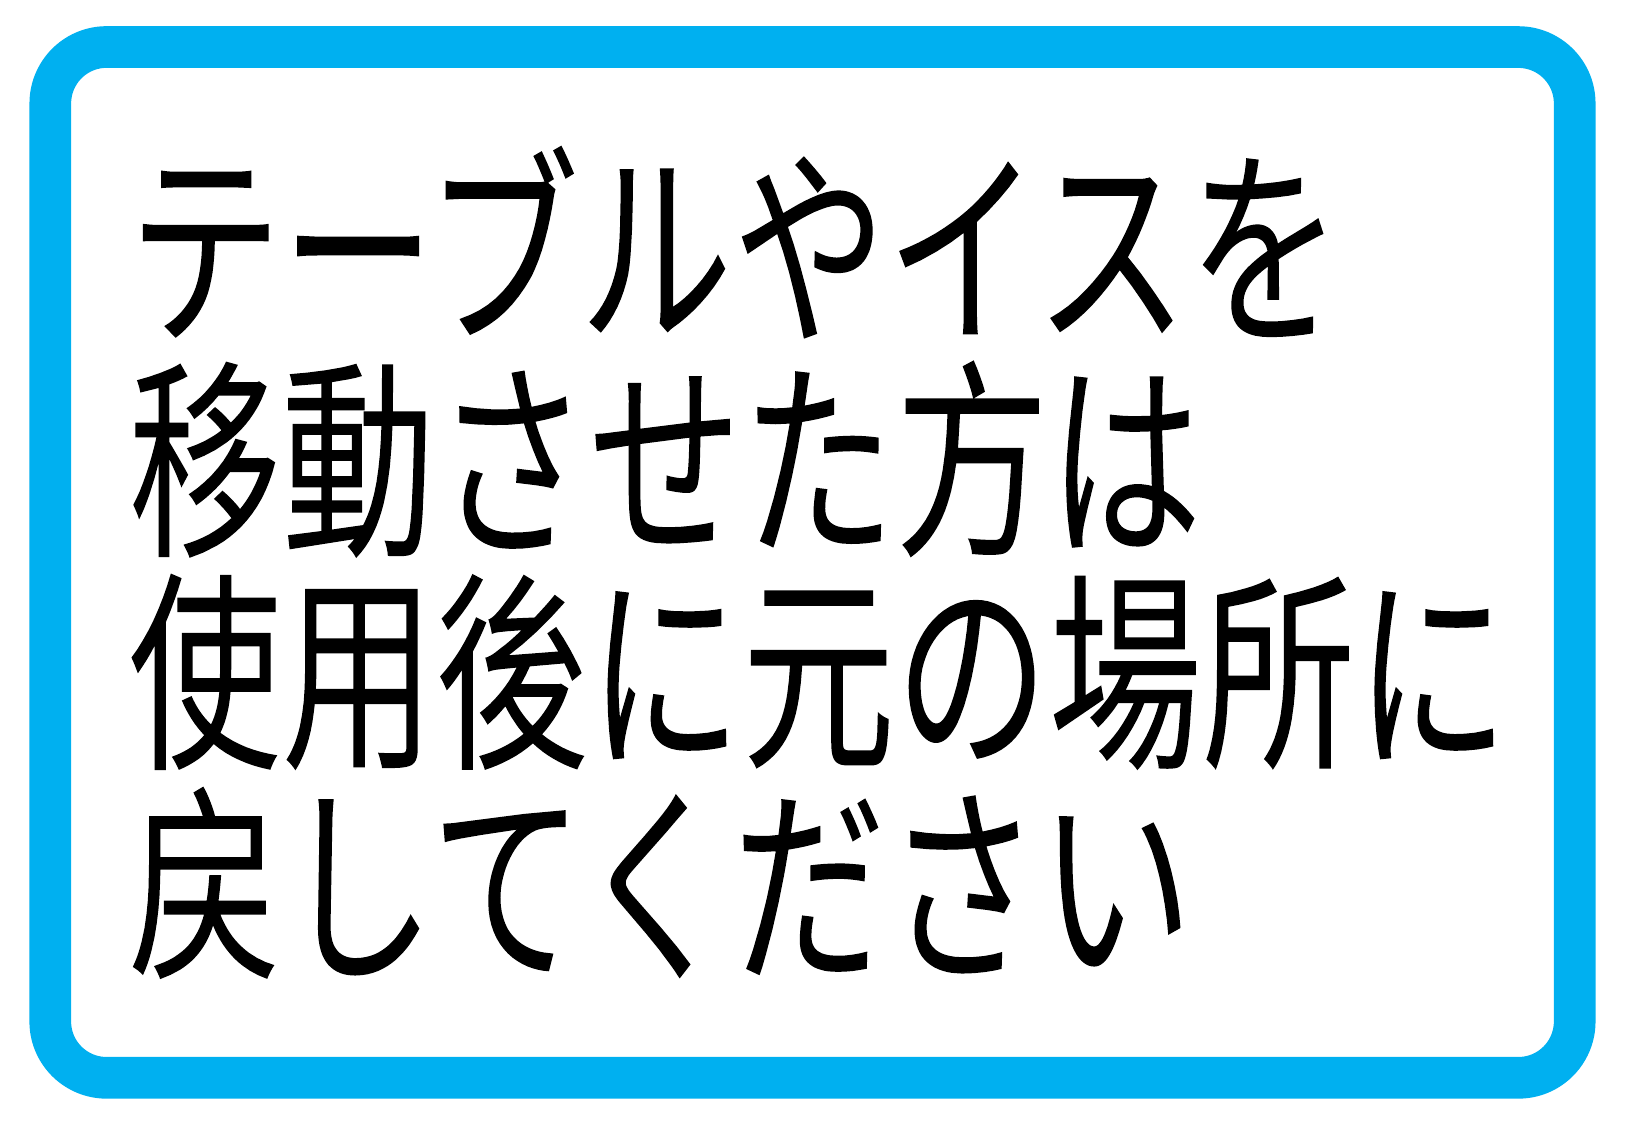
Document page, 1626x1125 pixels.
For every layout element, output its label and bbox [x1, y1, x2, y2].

text_box [48, 44, 1577, 1080]
